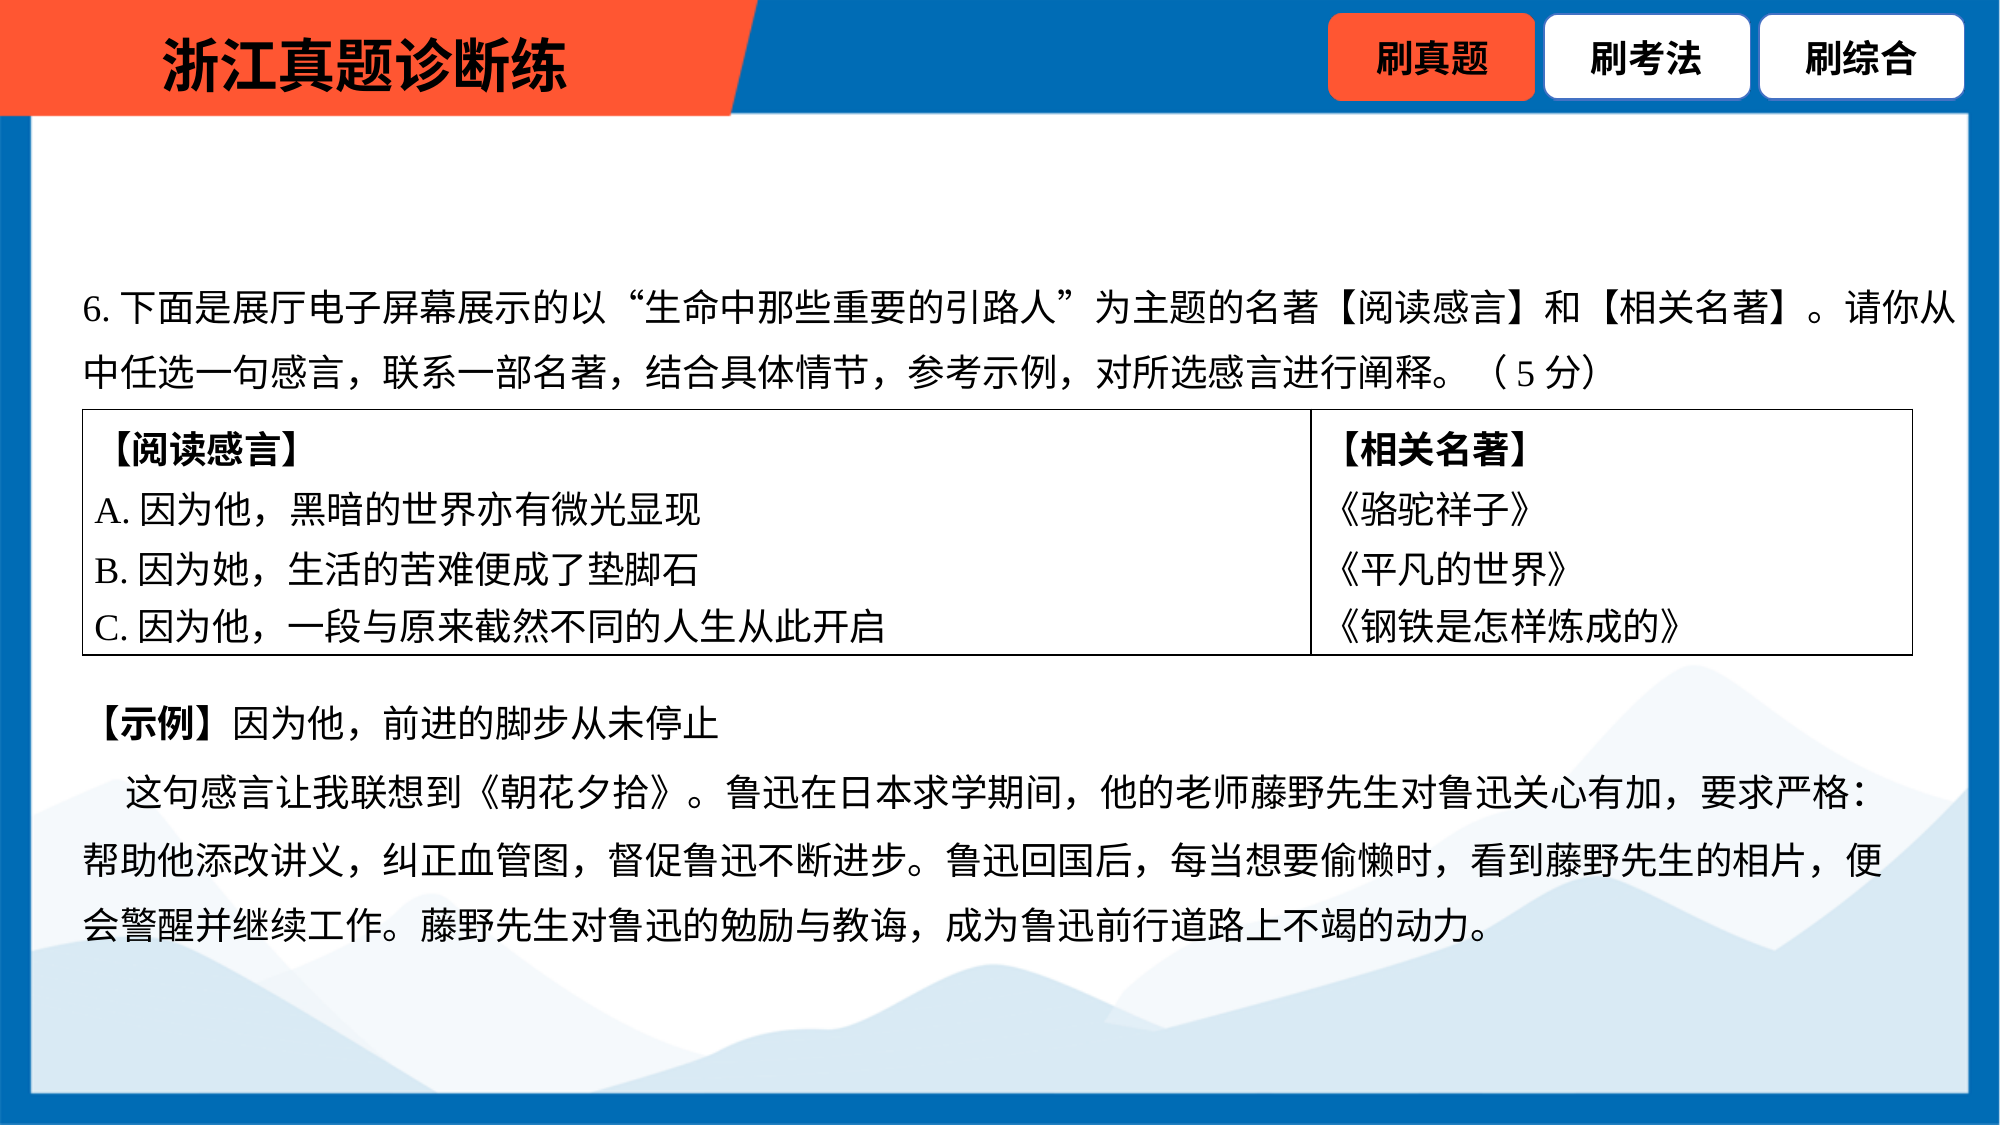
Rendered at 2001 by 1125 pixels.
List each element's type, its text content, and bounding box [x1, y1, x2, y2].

text_box 6.下面是展厅电子屏幕展示的以“生命中那些重要的引路人”为主题的名著【阅读感言】和【相关名著】。请你从 中任选一句感言，联系一部名著，结合具体情节，参考示例，对所选感言进行阐释。（5分） [82, 260, 1917, 388]
table_header 【阅读感言】 A.因为他，黑暗的世界亦有微光显现 B.因为她，生活的苦难便成了垫脚石 C.因为他，一段与原来截然不同的人生从此开启 [83, 410, 1310, 654]
text_box 【示例】因为他，前进的脚步从未停止 这句感言让我联想到《朝花夕拾》。鲁迅在日本求学期间，他的老师藤野先生对鲁迅关心有加，要求严格： 帮助他添改讲义，纠正血管图，督促鲁迅不断进步。鲁迅回国后，每当想要偷懒时，看到藤野先生的相片，便 会警醒并继续工作。藤野先生对鲁迅的勉励与教诲，成为鲁迅前行道路上不竭的动力。 [82, 676, 1917, 940]
picture [0, 0, 2000, 1125]
table_header 【相关名著】 《骆驼祥子》 《平凡的世界》 《钢铁是怎样炼成的》 [1312, 410, 1912, 654]
